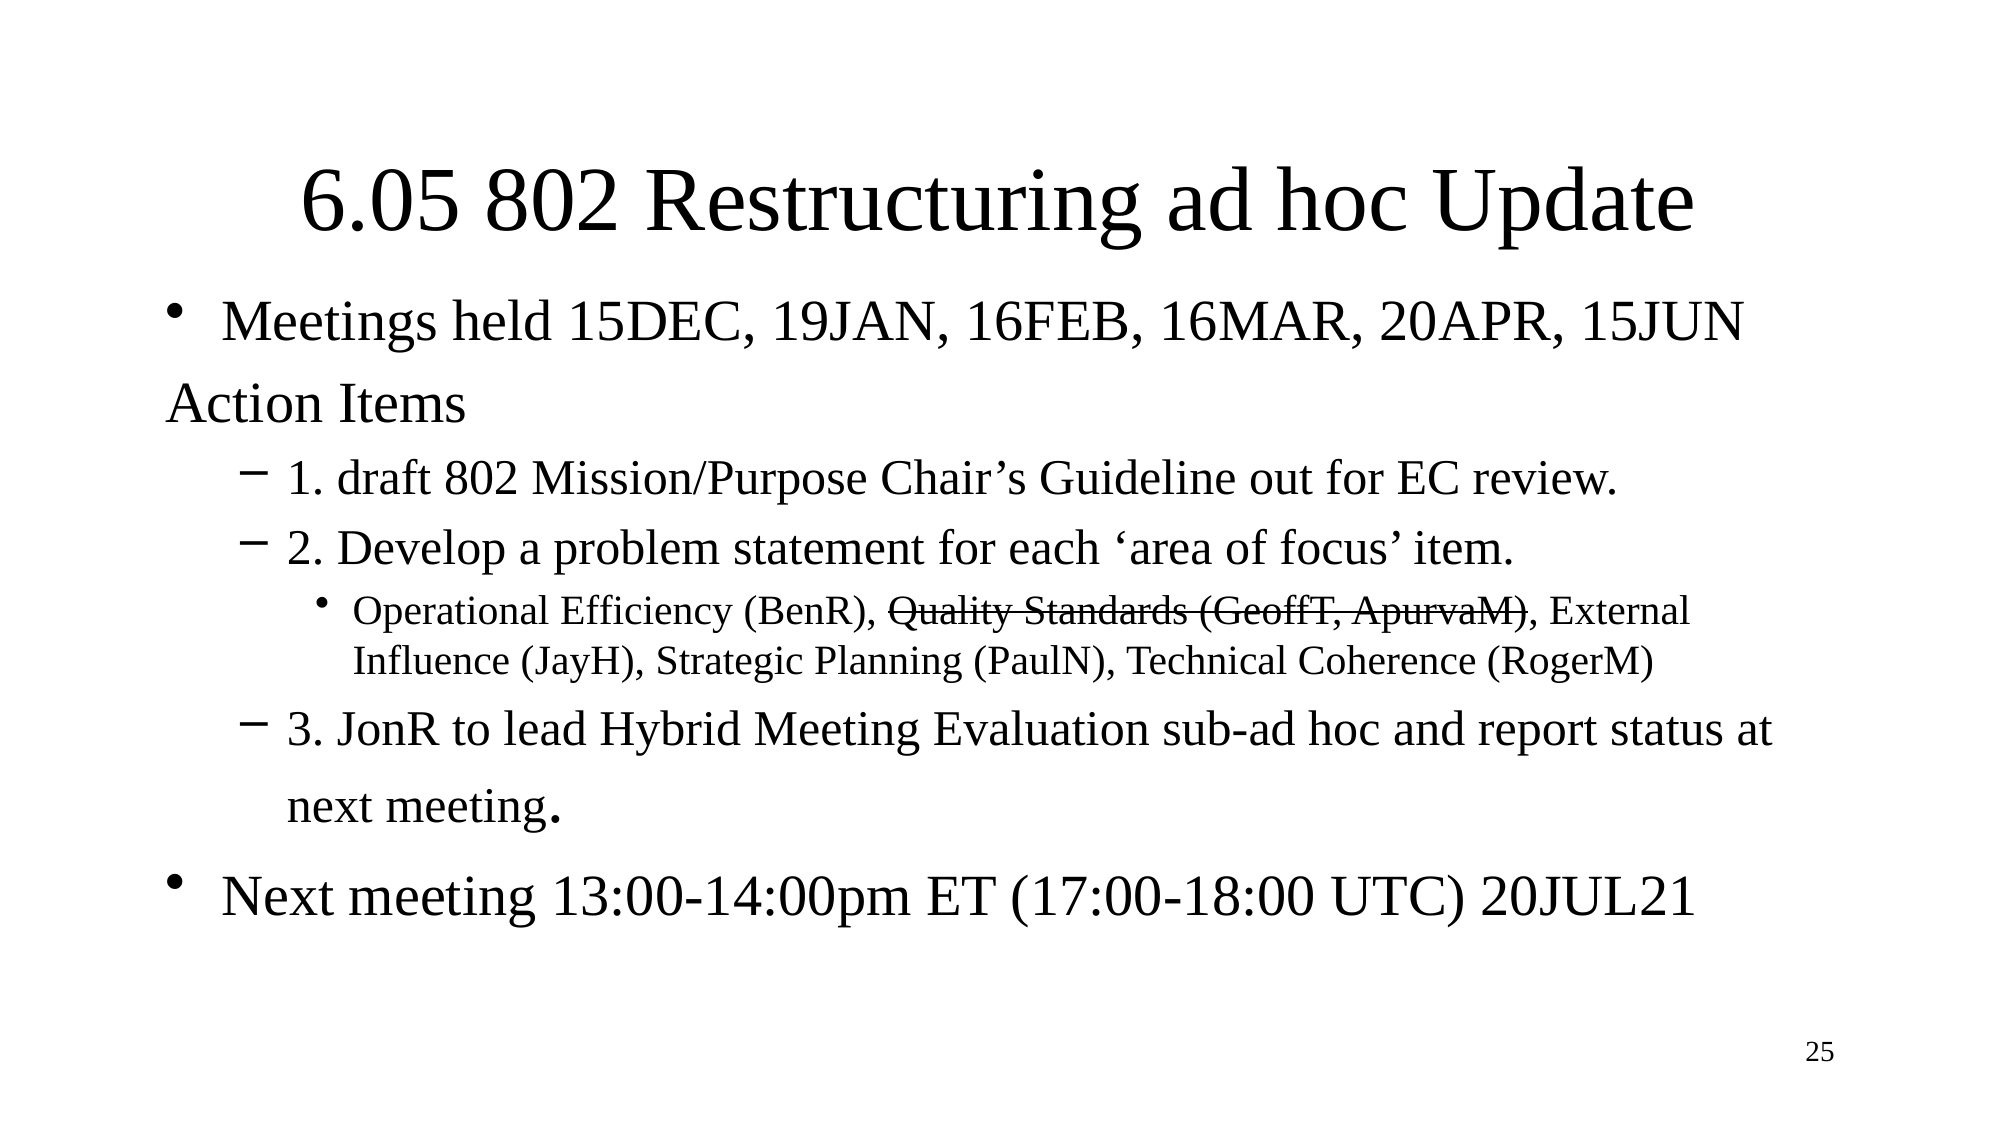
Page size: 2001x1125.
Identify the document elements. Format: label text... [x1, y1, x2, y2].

list Meetings held 15DEC, 19JAN, 16FEB, 16MAR, 20APR, 15JUN Action Items 1. draft 802 Mission/Purpose Chair’s Guideline out for EC review. 2. Develop a problem statement for each ‘area of focus’ item. Operational Efficiency (BenR), Quality Standards (GeoffT, ApurvaM), External Influence (JayH), Strategic Planning (PaulN), Technical Coherence (RogerM) 3. JonR to lead Hybrid Meeting Evaluation sub-ad hoc and report status at next meeting. Next meeting 13:00-14:00pm ET (17:00-18:00 UTC) 20JUL21 [149, 274, 1851, 951]
slide_number 25 [1433, 1024, 1851, 1101]
title 6.05 802 Restructuring ad hoc Update [149, 99, 1851, 274]
